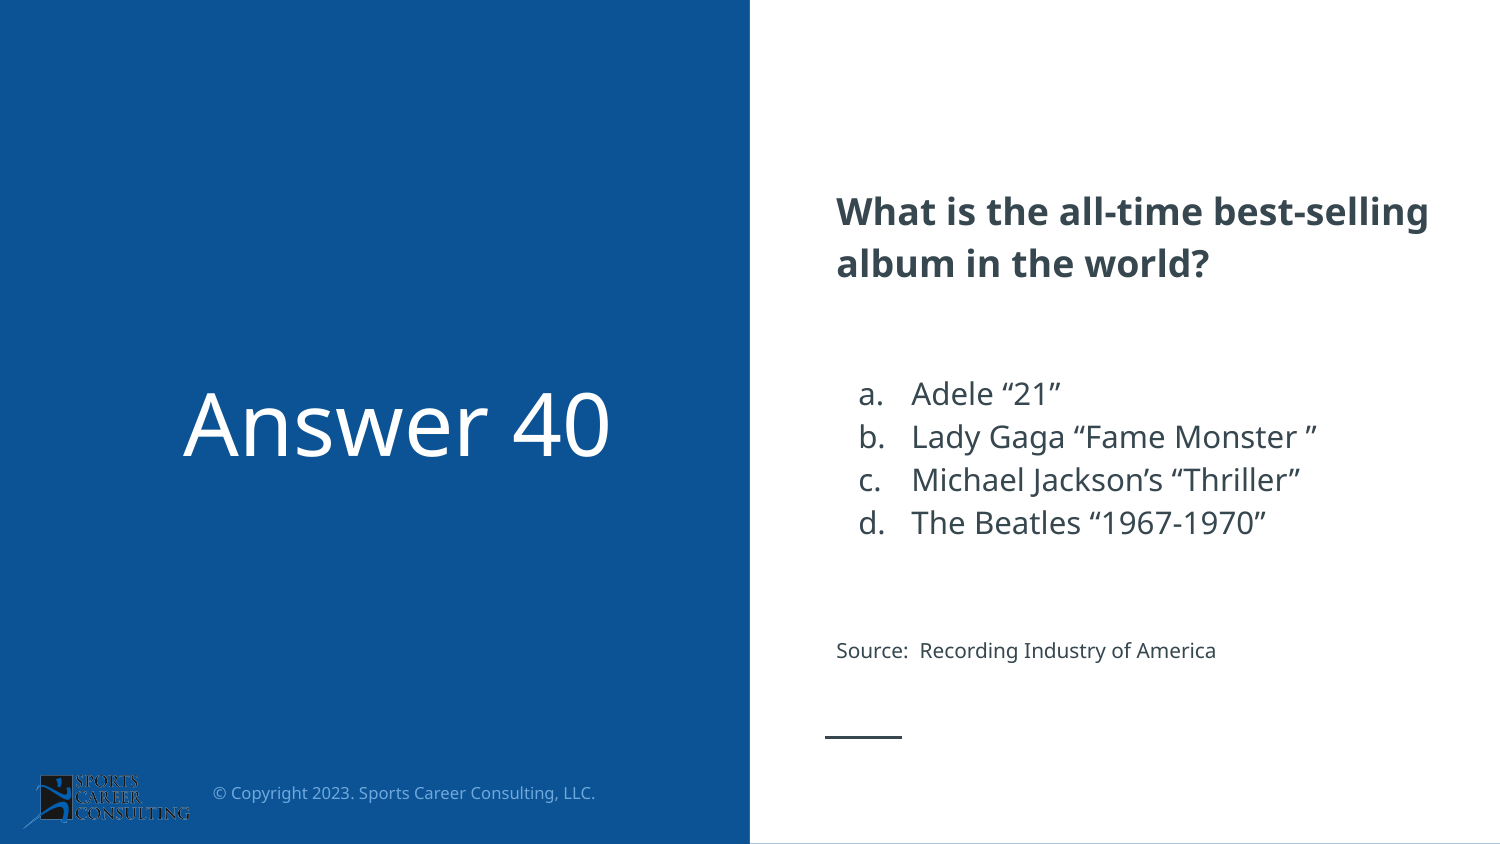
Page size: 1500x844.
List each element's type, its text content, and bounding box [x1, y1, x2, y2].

picture [22, 774, 190, 829]
title Answer 40 [43, 298, 708, 546]
text_box © Copyright 2023. Sports Career Consulting, LLC. [197, 767, 750, 838]
list What is the all-time best-selling album in the world? Adele “21” Lady Gaga “Fame Monster ” Michael Jackson’s “Thriller” The Beatles “1967-1970” Source: Recording Industry of America [821, 118, 1486, 725]
